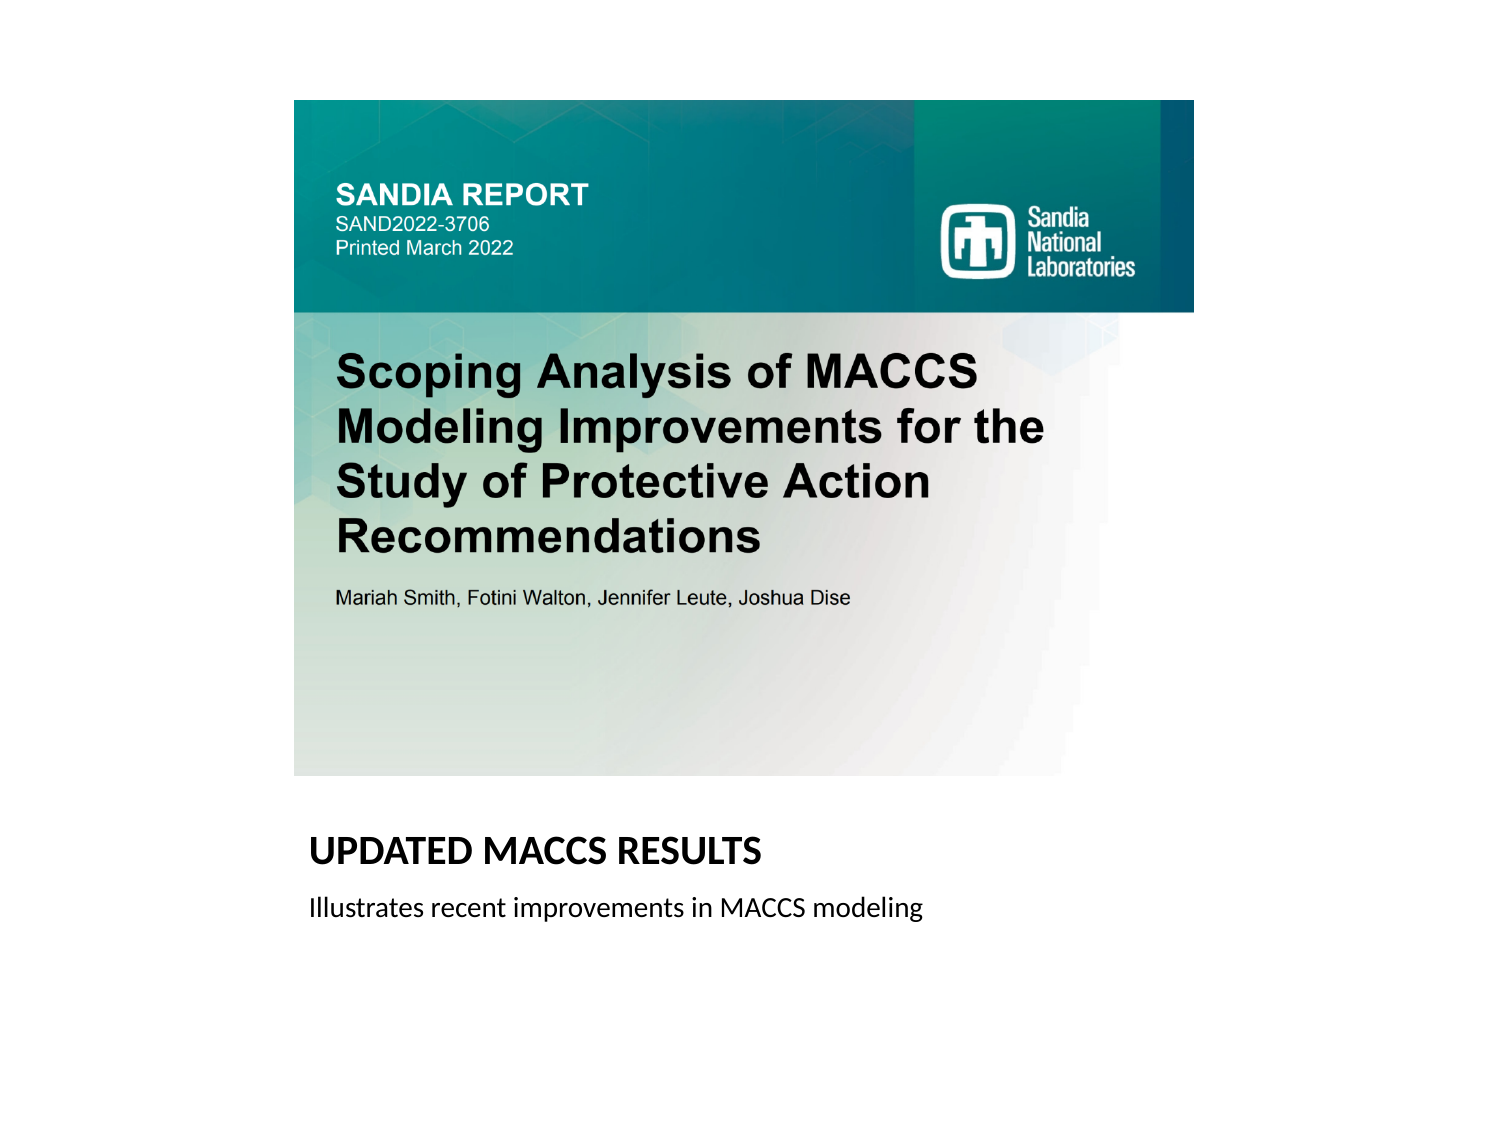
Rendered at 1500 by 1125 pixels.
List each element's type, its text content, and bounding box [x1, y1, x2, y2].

title UPDATED MACCS RESULTS [294, 787, 1194, 880]
picture [293, 100, 1195, 776]
list Illustrates recent improvements in MACCS modeling [294, 880, 1194, 1013]
